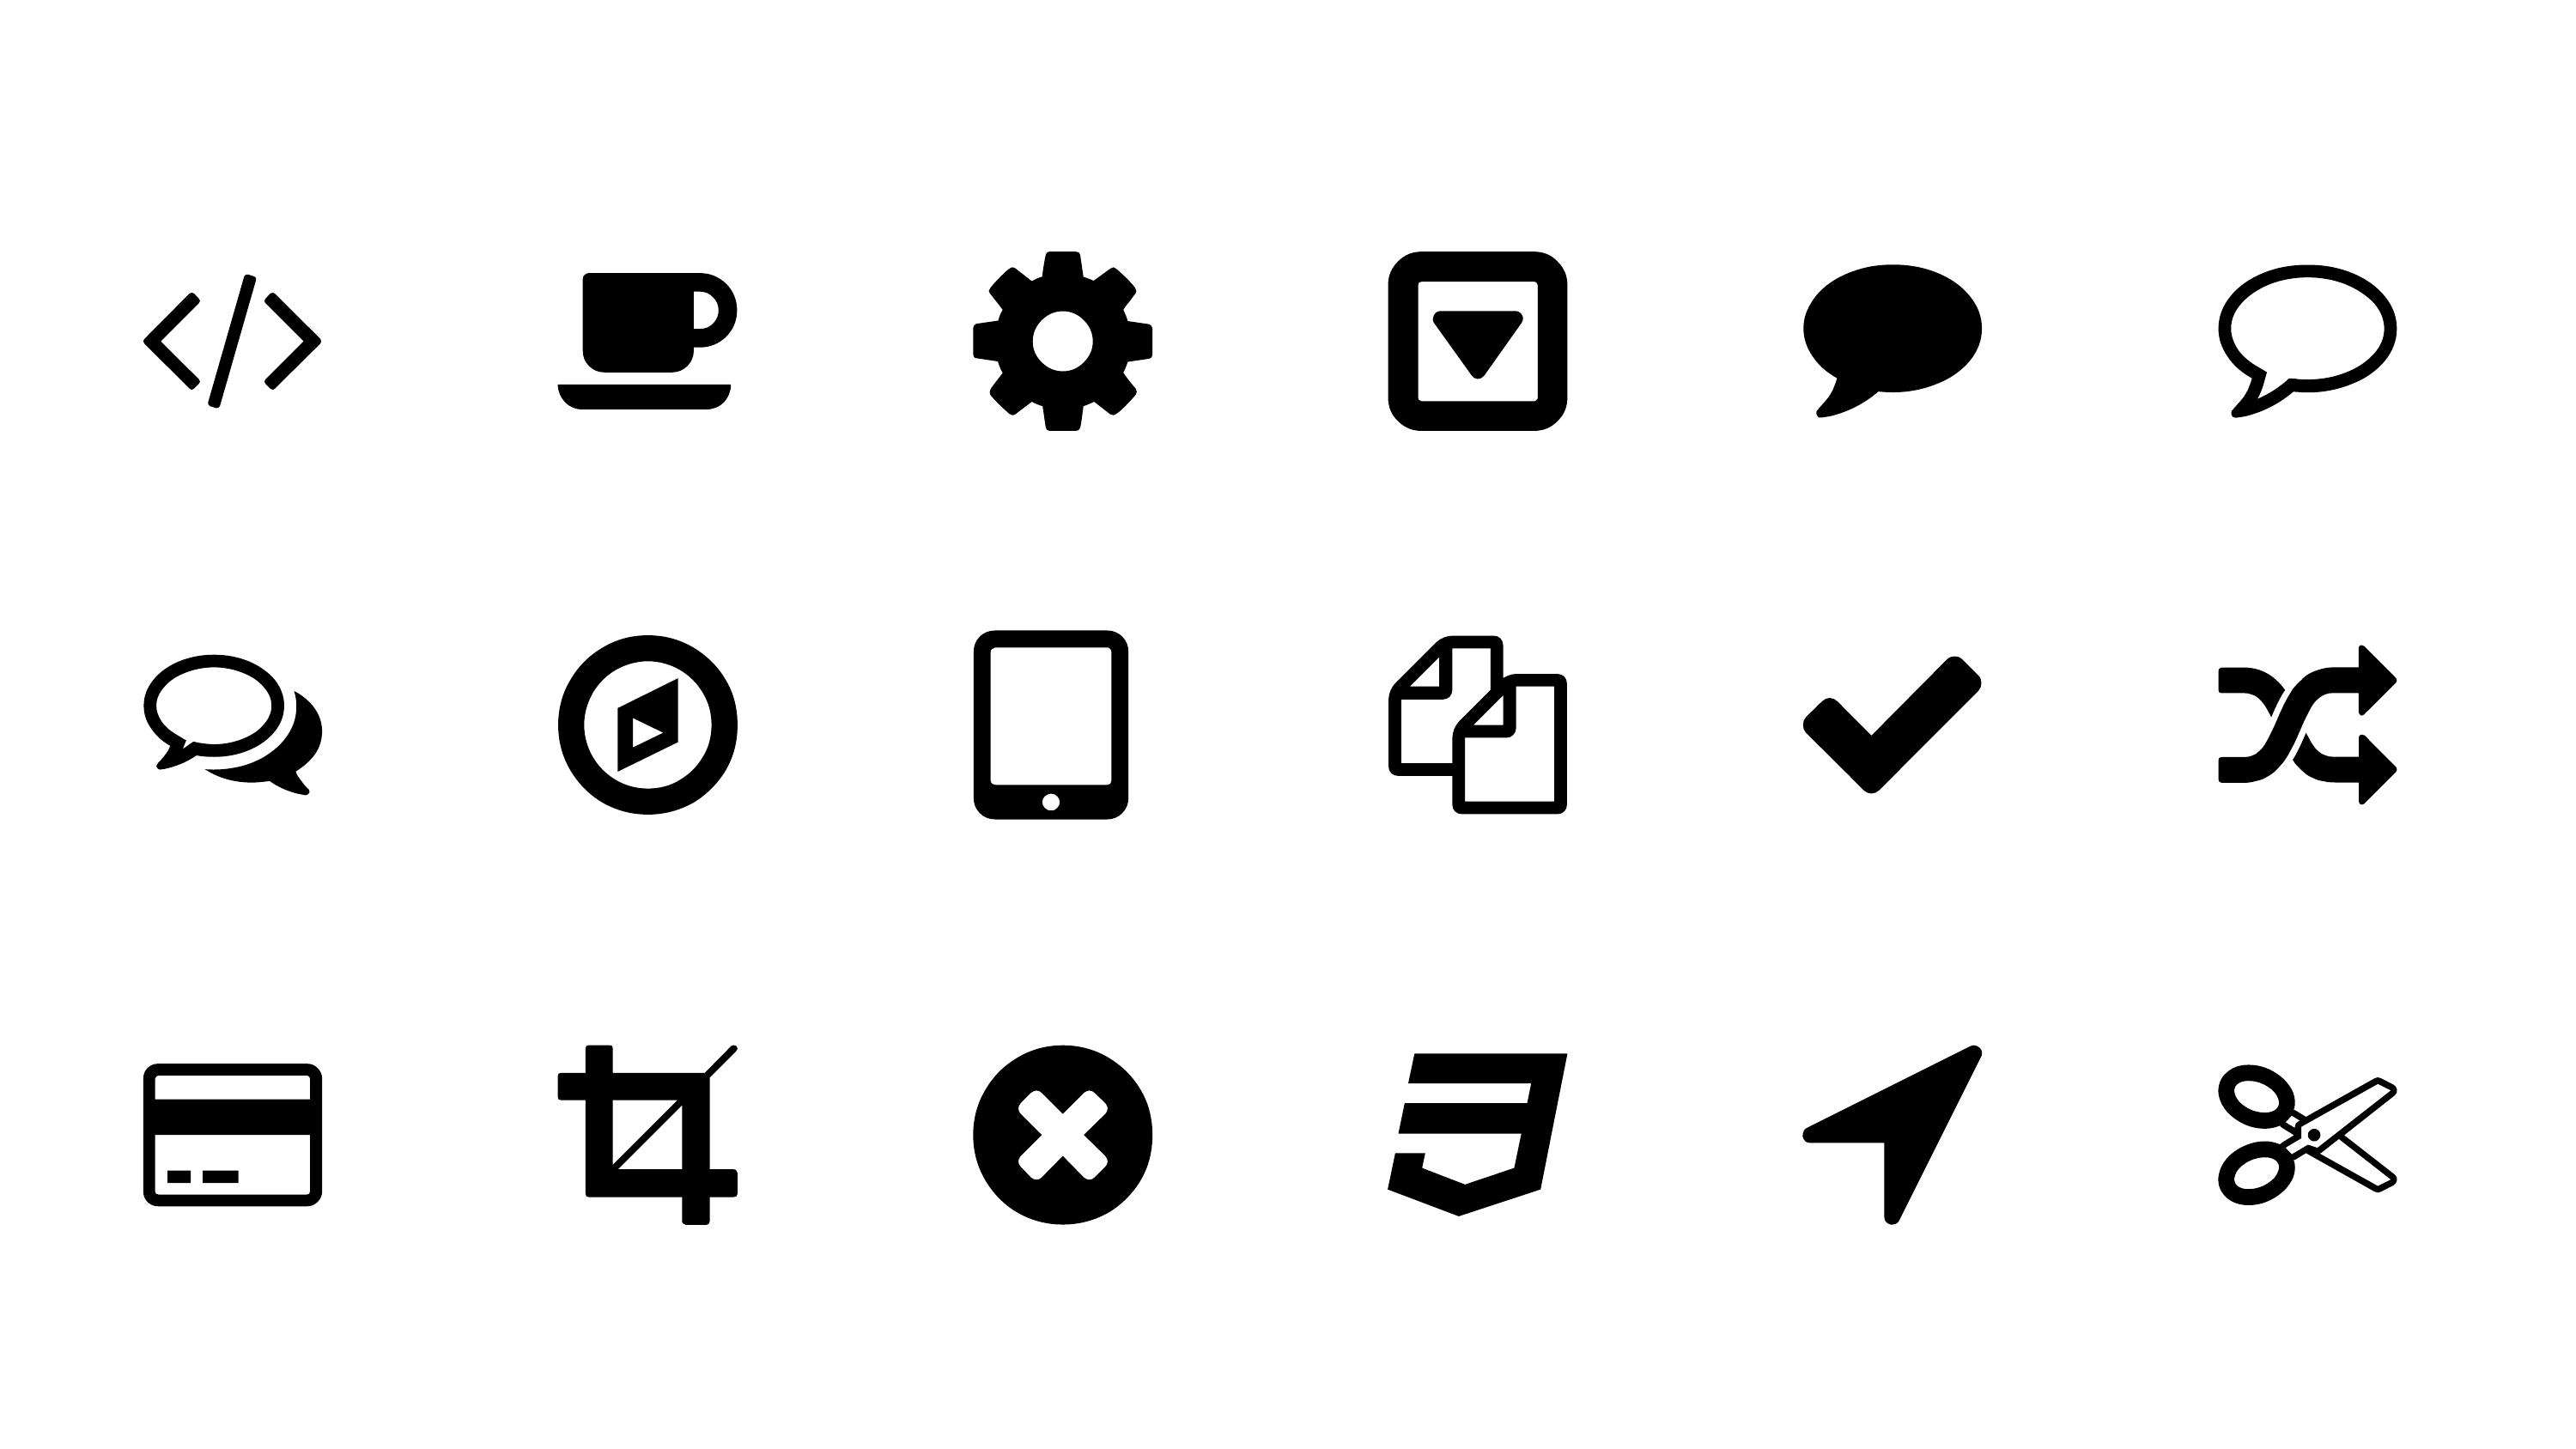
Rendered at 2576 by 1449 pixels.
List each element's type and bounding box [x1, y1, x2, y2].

text_box [143, 1063, 323, 1207]
text_box [143, 654, 323, 796]
text_box [1388, 251, 1568, 432]
text_box [2217, 1064, 2398, 1206]
text_box [557, 272, 738, 410]
text_box [557, 634, 738, 815]
text_box [1802, 1045, 1983, 1225]
text_box [1802, 1138, 1889, 1225]
text_box [1803, 264, 1983, 418]
text_box [973, 1045, 1153, 1225]
text_box [1388, 635, 1567, 815]
text_box [973, 252, 1153, 431]
text_box [2218, 645, 2397, 805]
text_box [973, 630, 1129, 820]
text_box [1388, 1053, 1568, 1216]
text_box [557, 1045, 738, 1225]
text_box [2218, 264, 2397, 418]
text_box [973, 615, 1152, 834]
text_box [1802, 656, 1982, 794]
text_box [1802, 1046, 1970, 1132]
text_box [1895, 1056, 1983, 1225]
text_box [143, 274, 322, 409]
